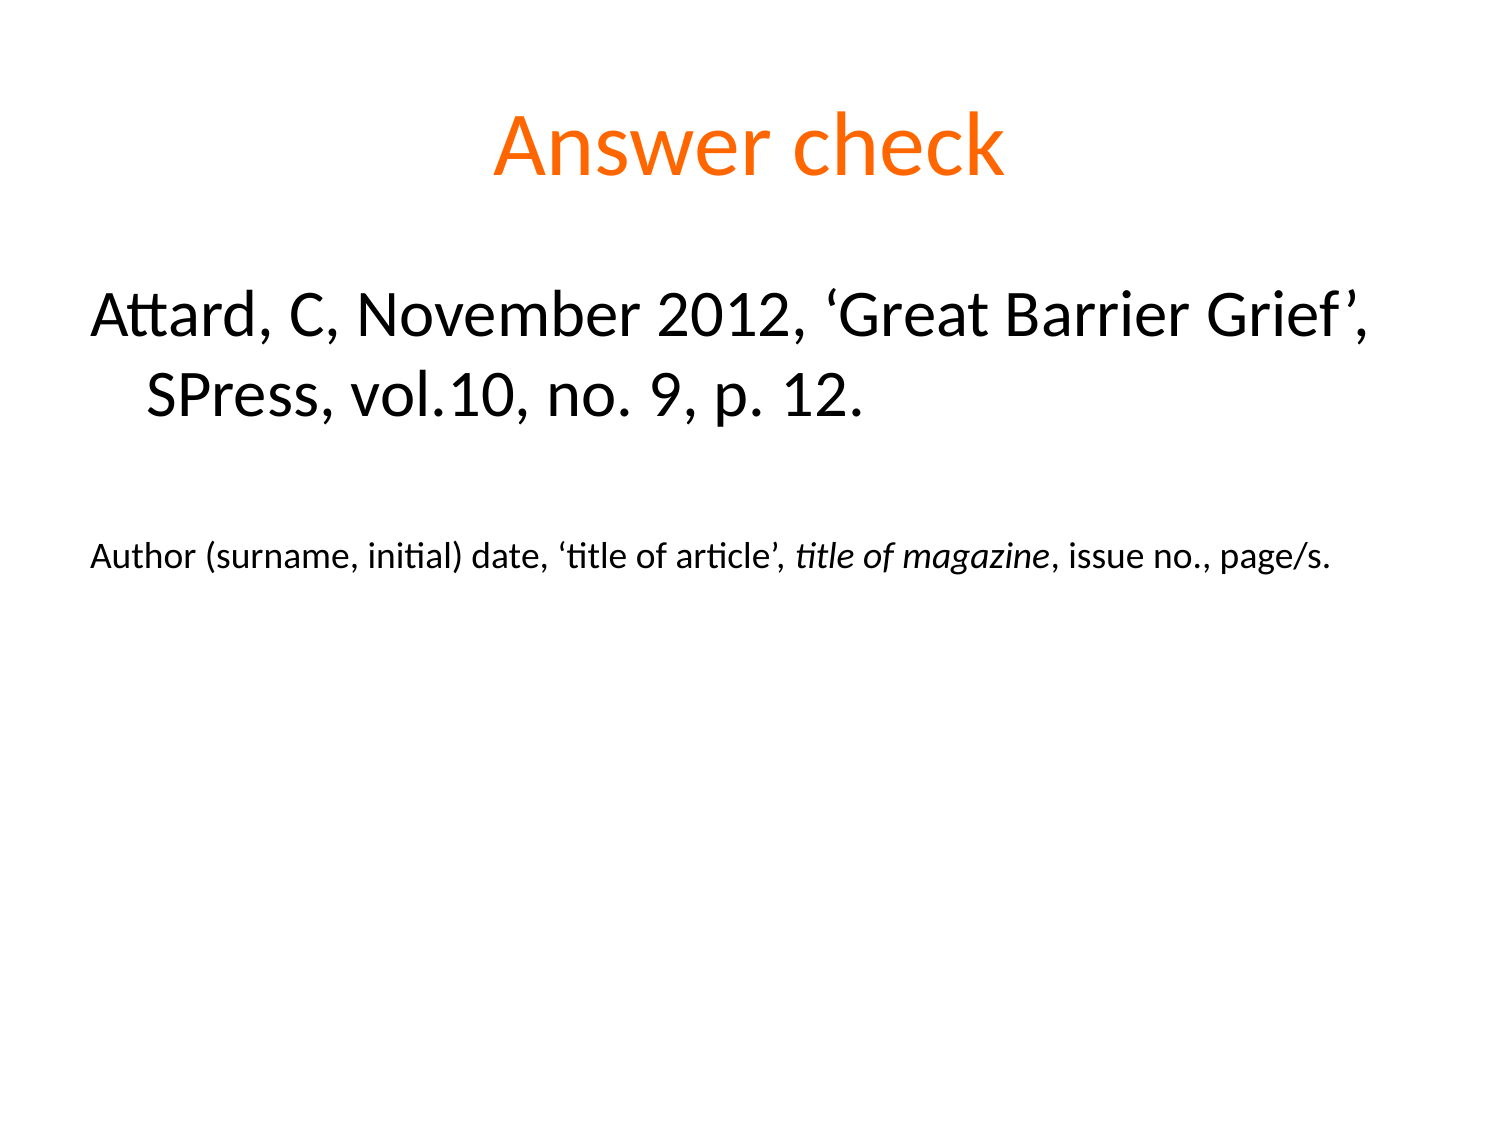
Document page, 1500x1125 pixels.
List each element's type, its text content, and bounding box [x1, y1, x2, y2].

list Attard, C, November 2012, ‘Great Barrier Grief’, SPress, vol.10, no. 9, p. 12. Author (surname, initial) date, ‘title of article’, title of magazine, issue no., page/s. [75, 262, 1425, 1005]
title Answer check [75, 45, 1425, 233]
